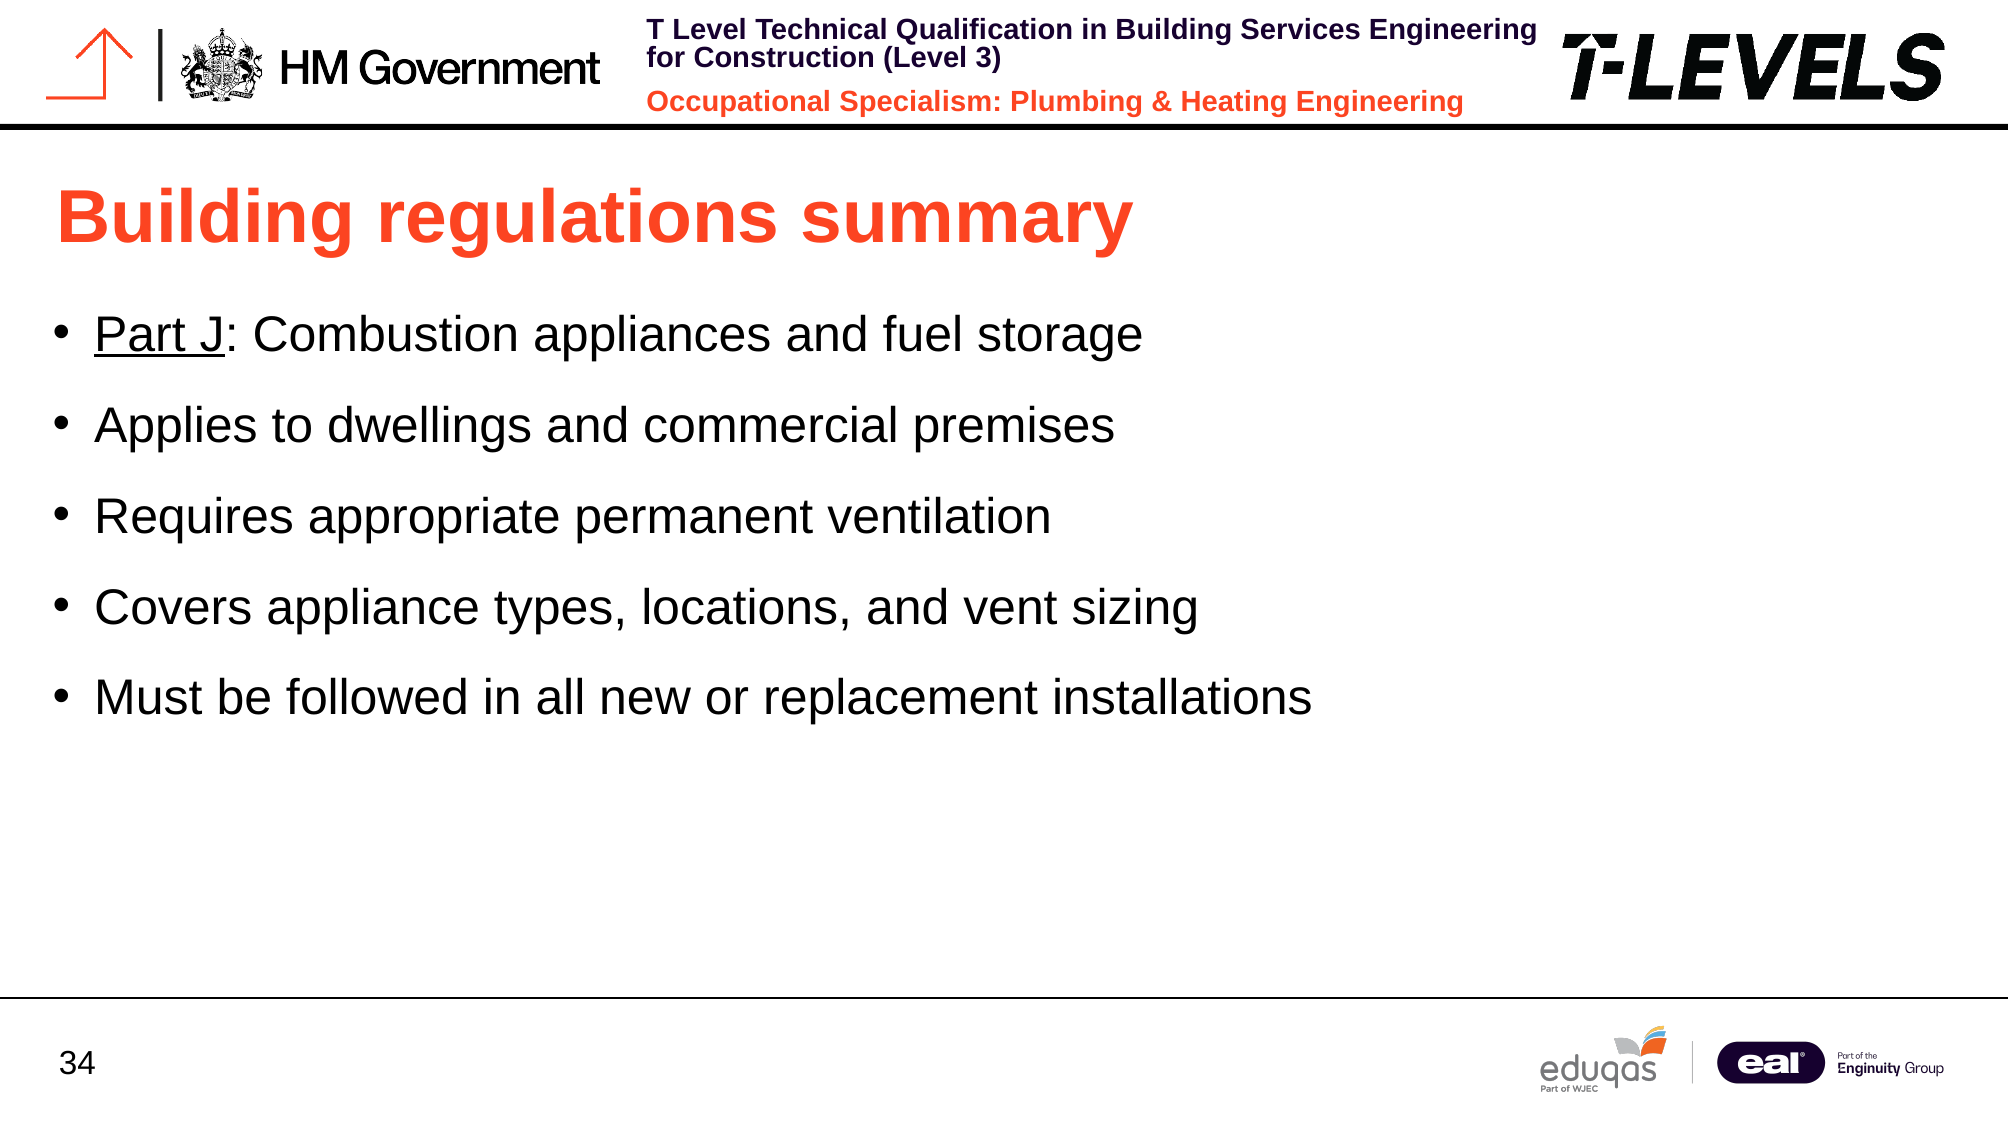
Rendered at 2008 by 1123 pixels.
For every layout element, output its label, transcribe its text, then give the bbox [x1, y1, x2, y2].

picture [158, 28, 600, 102]
title Building regulations summary [41, 111, 1949, 314]
picture [1543, 25, 1964, 108]
list Part J: Combustion appliances and fuel storage Applies to dwellings and commercial premises Requires appropriate permanent ventilation Covers appliance types, locations, and vent sizing Must be followed in all new or replacement installations [52, 295, 1949, 975]
picture [1535, 1021, 1949, 1097]
picture [41, 27, 139, 100]
